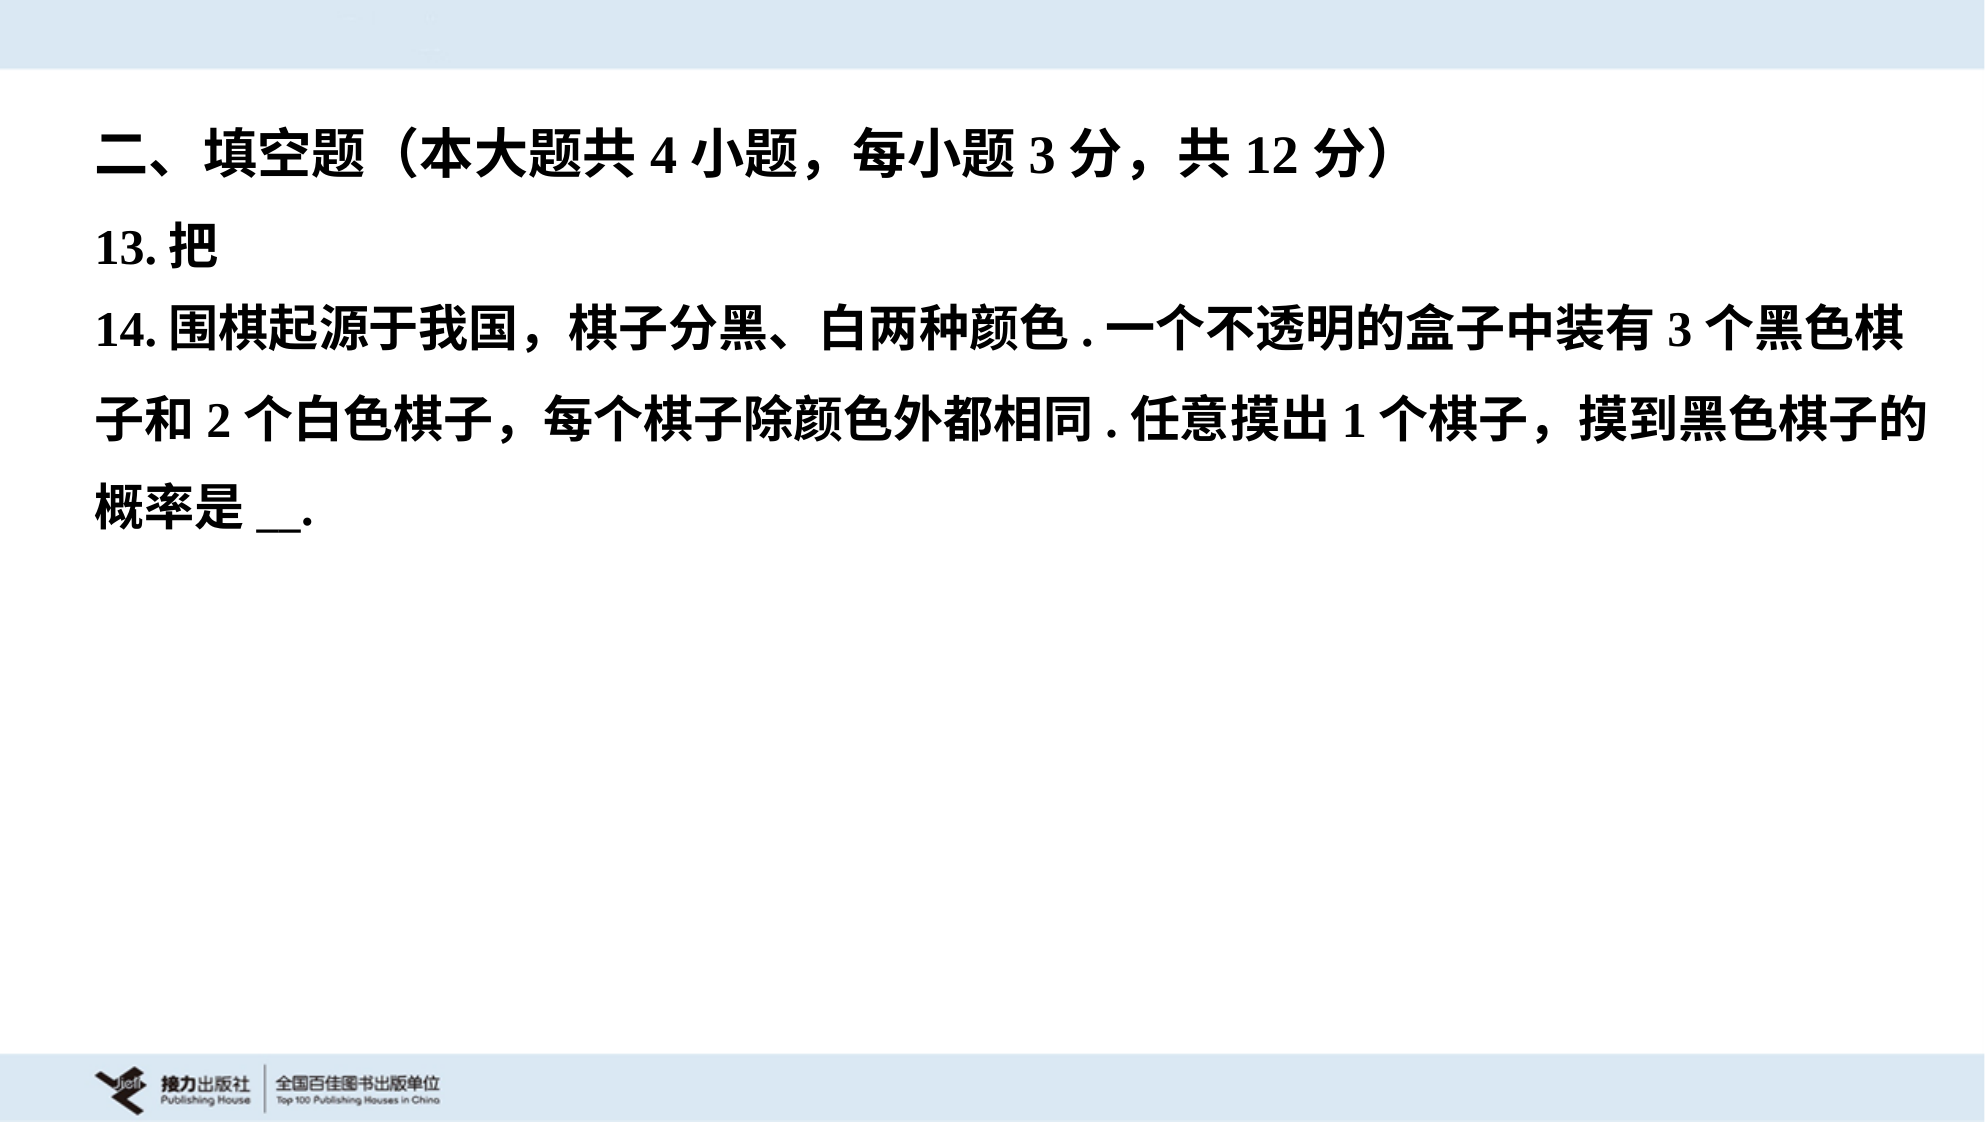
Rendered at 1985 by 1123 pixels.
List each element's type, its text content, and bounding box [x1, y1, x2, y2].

text_box 二、填空题（本大题共4小题，每小题3分，共12分） [94, 88, 1892, 207]
text_box 14.围棋起源于我国，棋子分黑、白两种颜色.一个不透明的盒子中装有3个黑色棋 子和2个白色棋子，每个棋子除颜色外都相同.任意摸出1个棋子，摸到黑色棋子的 概率是__. [94, 264, 1892, 536]
picture [0, 0, 1985, 1122]
